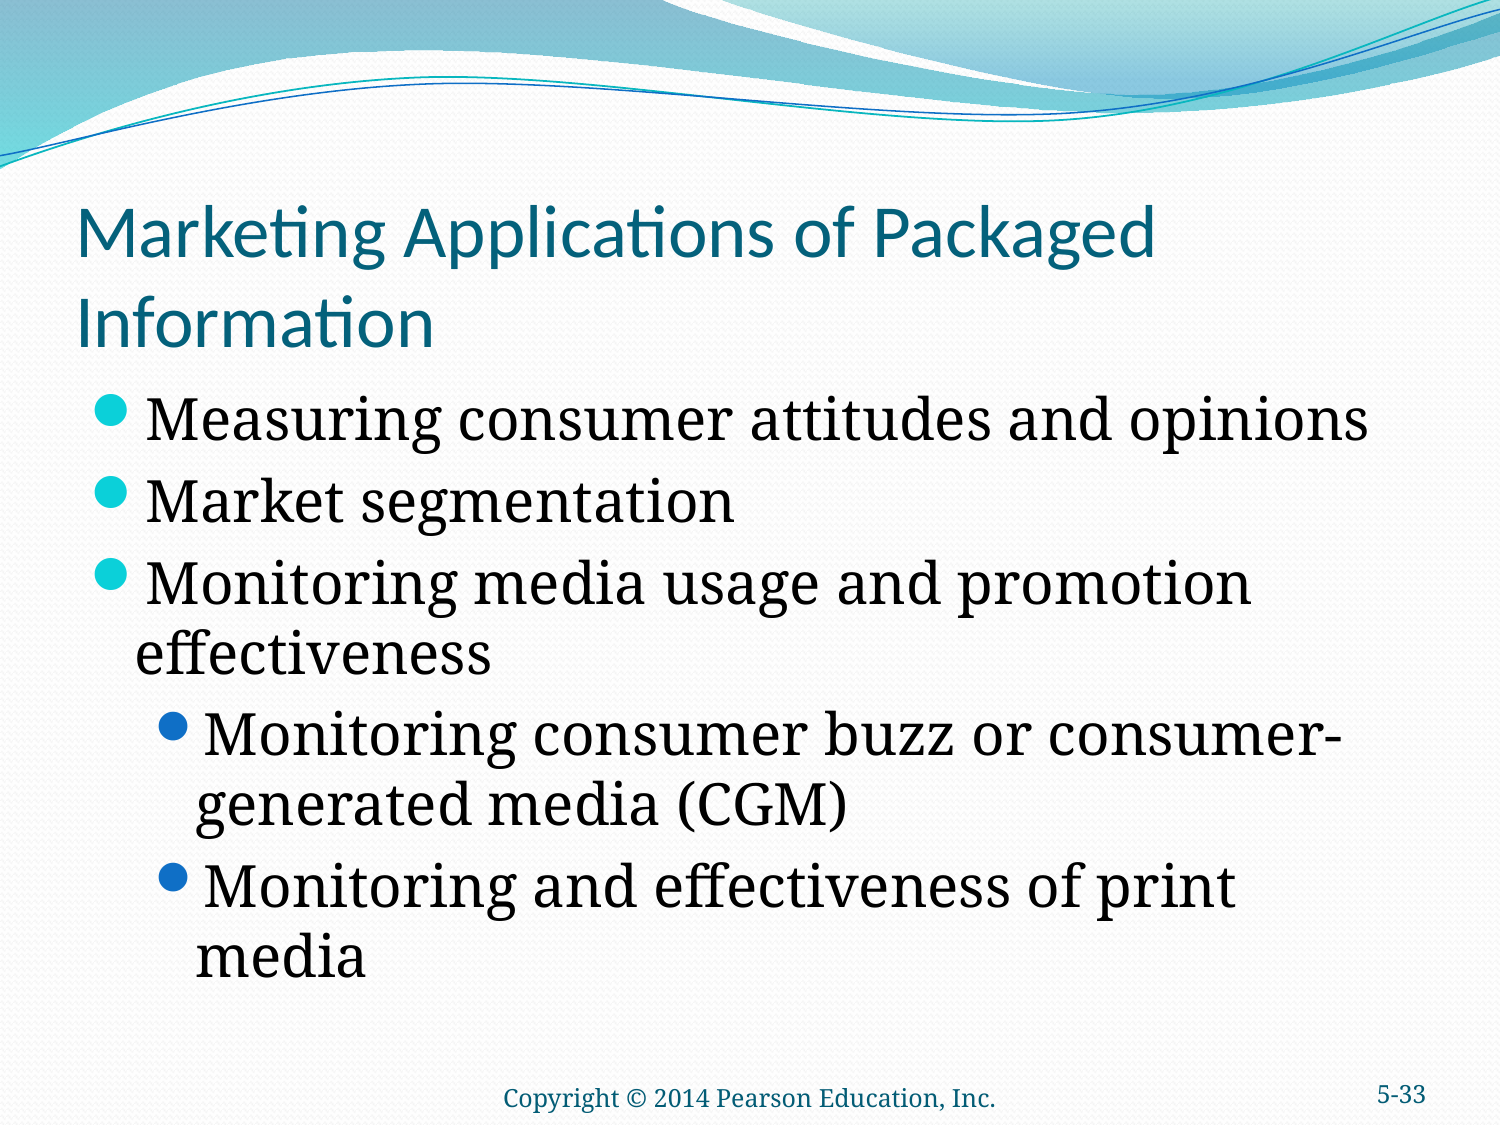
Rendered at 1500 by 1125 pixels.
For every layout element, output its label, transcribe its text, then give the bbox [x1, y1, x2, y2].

title Marketing Applications of Packaged Information [74, 174, 1426, 363]
list Measuring consumer attitudes and opinions Market segmentation Monitoring media usage and promotion effectiveness Monitoring consumer buzz or consumer-generated media (CGM) Monitoring and effectiveness of print media [74, 374, 1426, 1096]
